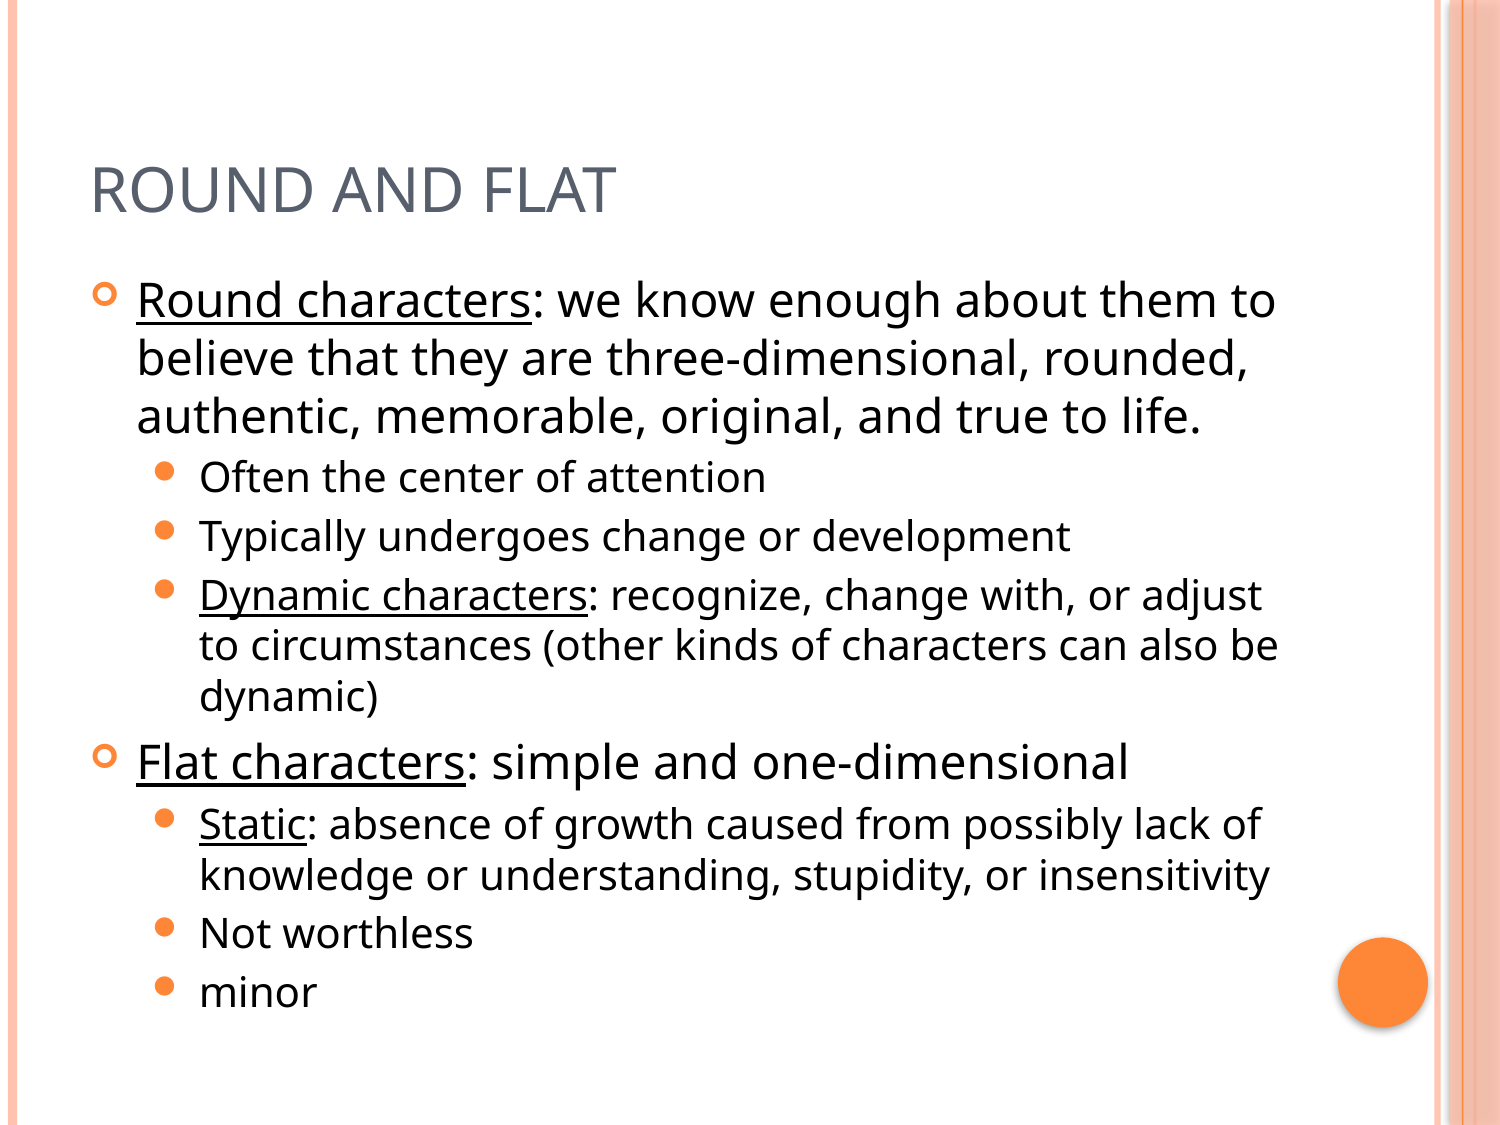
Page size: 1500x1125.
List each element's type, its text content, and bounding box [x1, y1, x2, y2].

title Round and Flat [75, 45, 1300, 233]
list Round characters: we know enough about them to believe that they are three-dimensional, rounded, authentic, memorable, original, and true to life. Often the center of attention Typically undergoes change or development Dynamic characters: recognize, change with, or adjust to circumstances (other kinds of characters can also be dynamic) Flat characters: simple and one-dimensional Static: absence of growth caused from possibly lack of knowledge or understanding, stupidity, or insensitivity Not worthless minor [75, 262, 1300, 1062]
